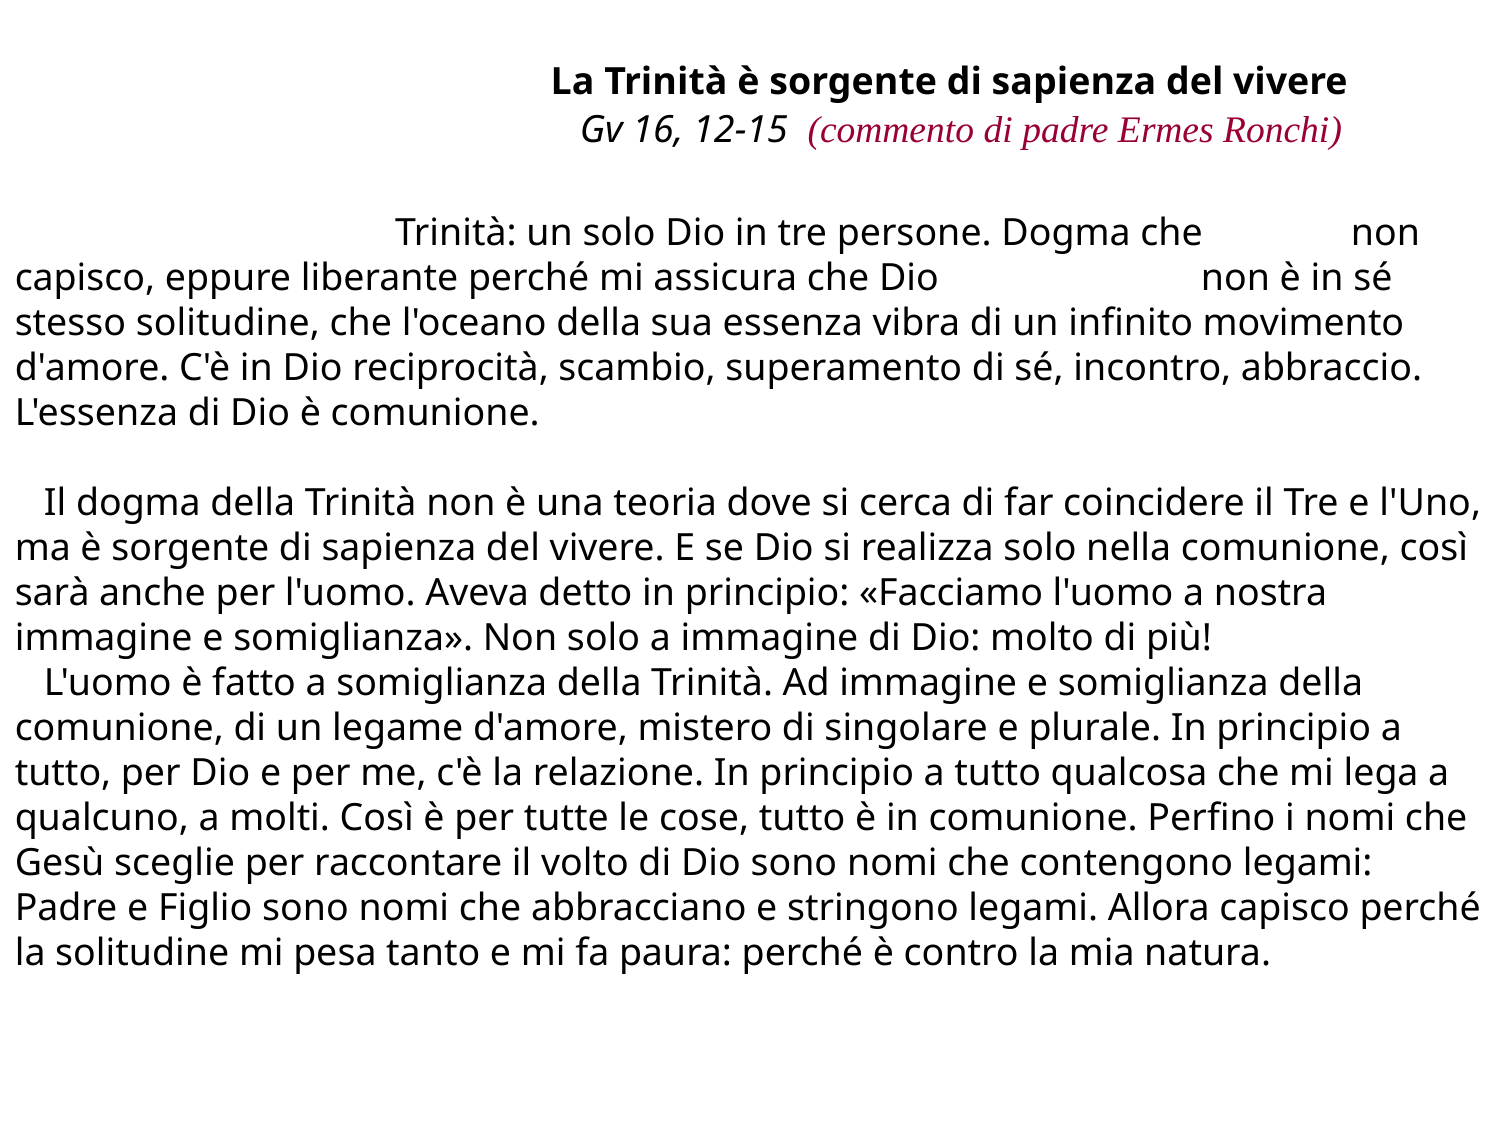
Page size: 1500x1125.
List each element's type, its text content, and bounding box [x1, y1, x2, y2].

text_box Trinità: un solo Dio in tre persone. Dogma che non capisco, eppure liberante perché mi assicura che Dio non è in sé stesso solitudine, che l'oceano della sua essenza vibra di un infinito movimento d'amore. C'è in Dio reciprocità, scambio, superamento di sé, incontro, abbraccio. L'essenza di Dio è comunione. Il dogma della Trinità non è una teoria dove si cerca di far coincidere il Tre e l'Uno, ma è sorgente di sapienza del vivere. E se Dio si realizza solo nella comunione, così sarà anche per l'uomo. Aveva detto in principio: «Facciamo l'uomo a nostra immagine e somiglianza». Non solo a immagine di Dio: molto di più! L'uomo è fatto a somiglianza della Trinità. Ad immagine e somiglianza della comunione, di un legame d'amore, mistero di singolare e plurale. In principio a tutto, per Dio e per me, c'è la relazione. In principio a tutto qualcosa che mi lega a qualcuno, a molti. Così è per tutte le cose, tutto è in comunione. Perfino i nomi che Gesù sceglie per raccontare il volto di Dio sono nomi che contengono legami: Padre e Figlio sono nomi che abbracciano e stringono legami. Allora capisco perché la solitudine mi pesa tanto e mi fa paura: perché è contro la mia natura. [0, 201, 1500, 710]
text_box Trinità: un solo Dio in tre persone. Dogma che non capisco, eppure liberante perché mi assicura che Dio non è in sé stesso solitudine, che l'oceano della sua essenza vibra di un infinito movimento d'amore. C'è in Dio reciprocità, scambio, superamento di sé, incontro, abbraccio. L'essenza di Dio è comunione. Il dogma della Trinità non è una teoria dove si cerca di far coincidere il Tre e l'Uno, ma è sorgente di sapienza del vivere. E se Dio si realizza solo nella comunione, così sarà anche per l'uomo. Aveva detto in principio: «Facciamo l'uomo a nostra immagine e somiglianza». Non solo a immagine di Dio: molto di più! L'uomo è fatto a somiglianza della Trinità. Ad immagine e somiglianza della comunione, di un legame d'amore, mistero di singolare e plurale. In principio a tutto, per Dio e per me, c'è la relazione. In principio a tutto qualcosa che mi lega a qualcuno, a molti. Così è per tutte le cose, tutto è in comunione. Perfino i nomi che Gesù sceglie per raccontare il volto di Dio sono nomi che contengono legami: Padre e Figlio sono nomi che abbracciano e stringono legami. Allora capisco perché la solitudine mi pesa tanto e mi fa paura: perché è contro la mia natura. [0, 801, 1500, 981]
text_box La Trinità è sorgente di sapienza del vivere Gv 16, 12-15 (commento di padre Ermes Ronchi) [375, 37, 1500, 158]
text_box Trinità: un solo Dio in tre persone. Dogma che non capisco, eppure liberante perché mi assicura che Dio non è in sé stesso solitudine, che l'oceano della sua essenza vibra di un infinito movimento d'amore. C'è in Dio reciprocità, scambio, superamento di sé, incontro, abbraccio. L'essenza di Dio è comunione. Il dogma della Trinità non è una teoria dove si cerca di far coincidere il Tre e l'Uno, ma è sorgente di sapienza del vivere. E se Dio si realizza solo nella comunione, così sarà anche per l'uomo. Aveva detto in principio: «Facciamo l'uomo a nostra immagine e somiglianza». Non solo a immagine di Dio: molto di più! L'uomo è fatto a somiglianza della Trinità. Ad immagine e somiglianza della comunione, di un legame d'amore, mistero di singolare e plurale. In principio a tutto, per Dio e per me, c'è la relazione. In principio a tutto qualcosa che mi lega a qualcuno, a molti. Così è per tutte le cose, tutto è in comunione. Perfino i nomi che Gesù sceglie per raccontare il volto di Dio sono nomi che contengono legami: Padre e Figlio sono nomi che abbracciano e stringono legami. Allora capisco perché la solitudine mi pesa tanto e mi fa paura: perché è contro la mia natura. [0, 711, 1500, 799]
